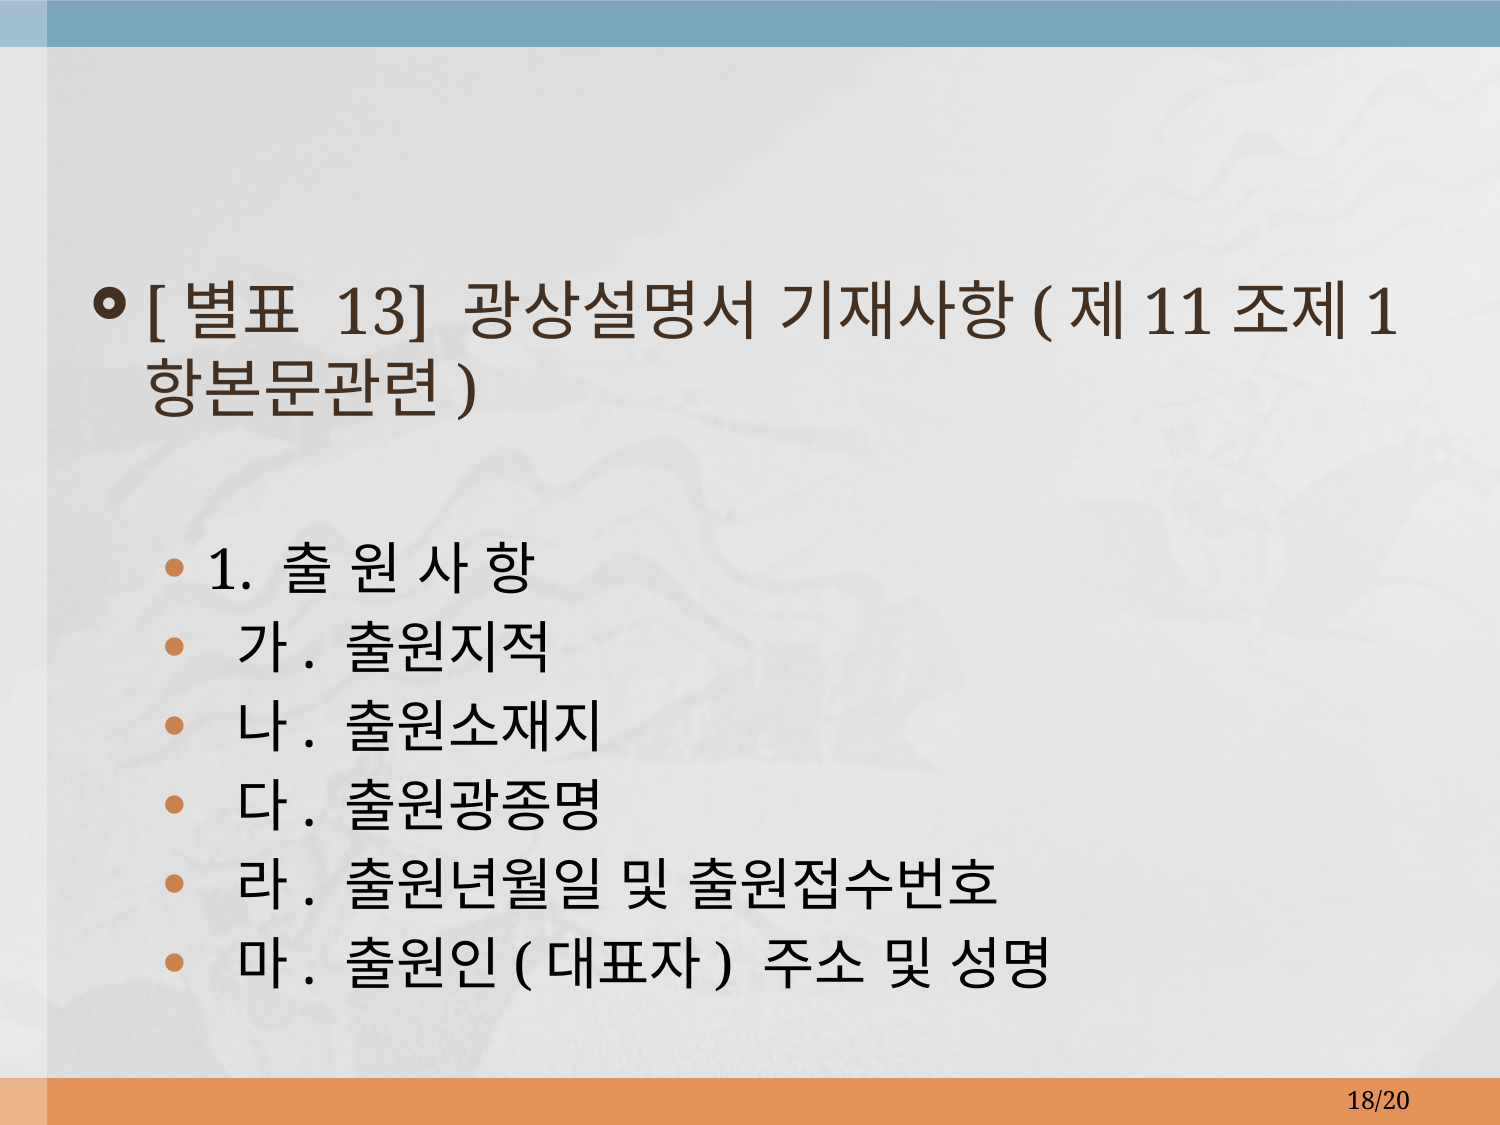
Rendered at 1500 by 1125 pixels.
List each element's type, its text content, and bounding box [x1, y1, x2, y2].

slide_number 18 [1074, 1078, 1425, 1125]
list [별표 13] 광상설명서 기재사항(제11조제1항본문관련) 1. 출 원 사 항 가. 출원지적 나. 출원소재지 다. 출원광종명 라. 출원년월일 및 출원접수번호 마. 출원인(대표자) 주소 및 성명 [75, 262, 1425, 1005]
